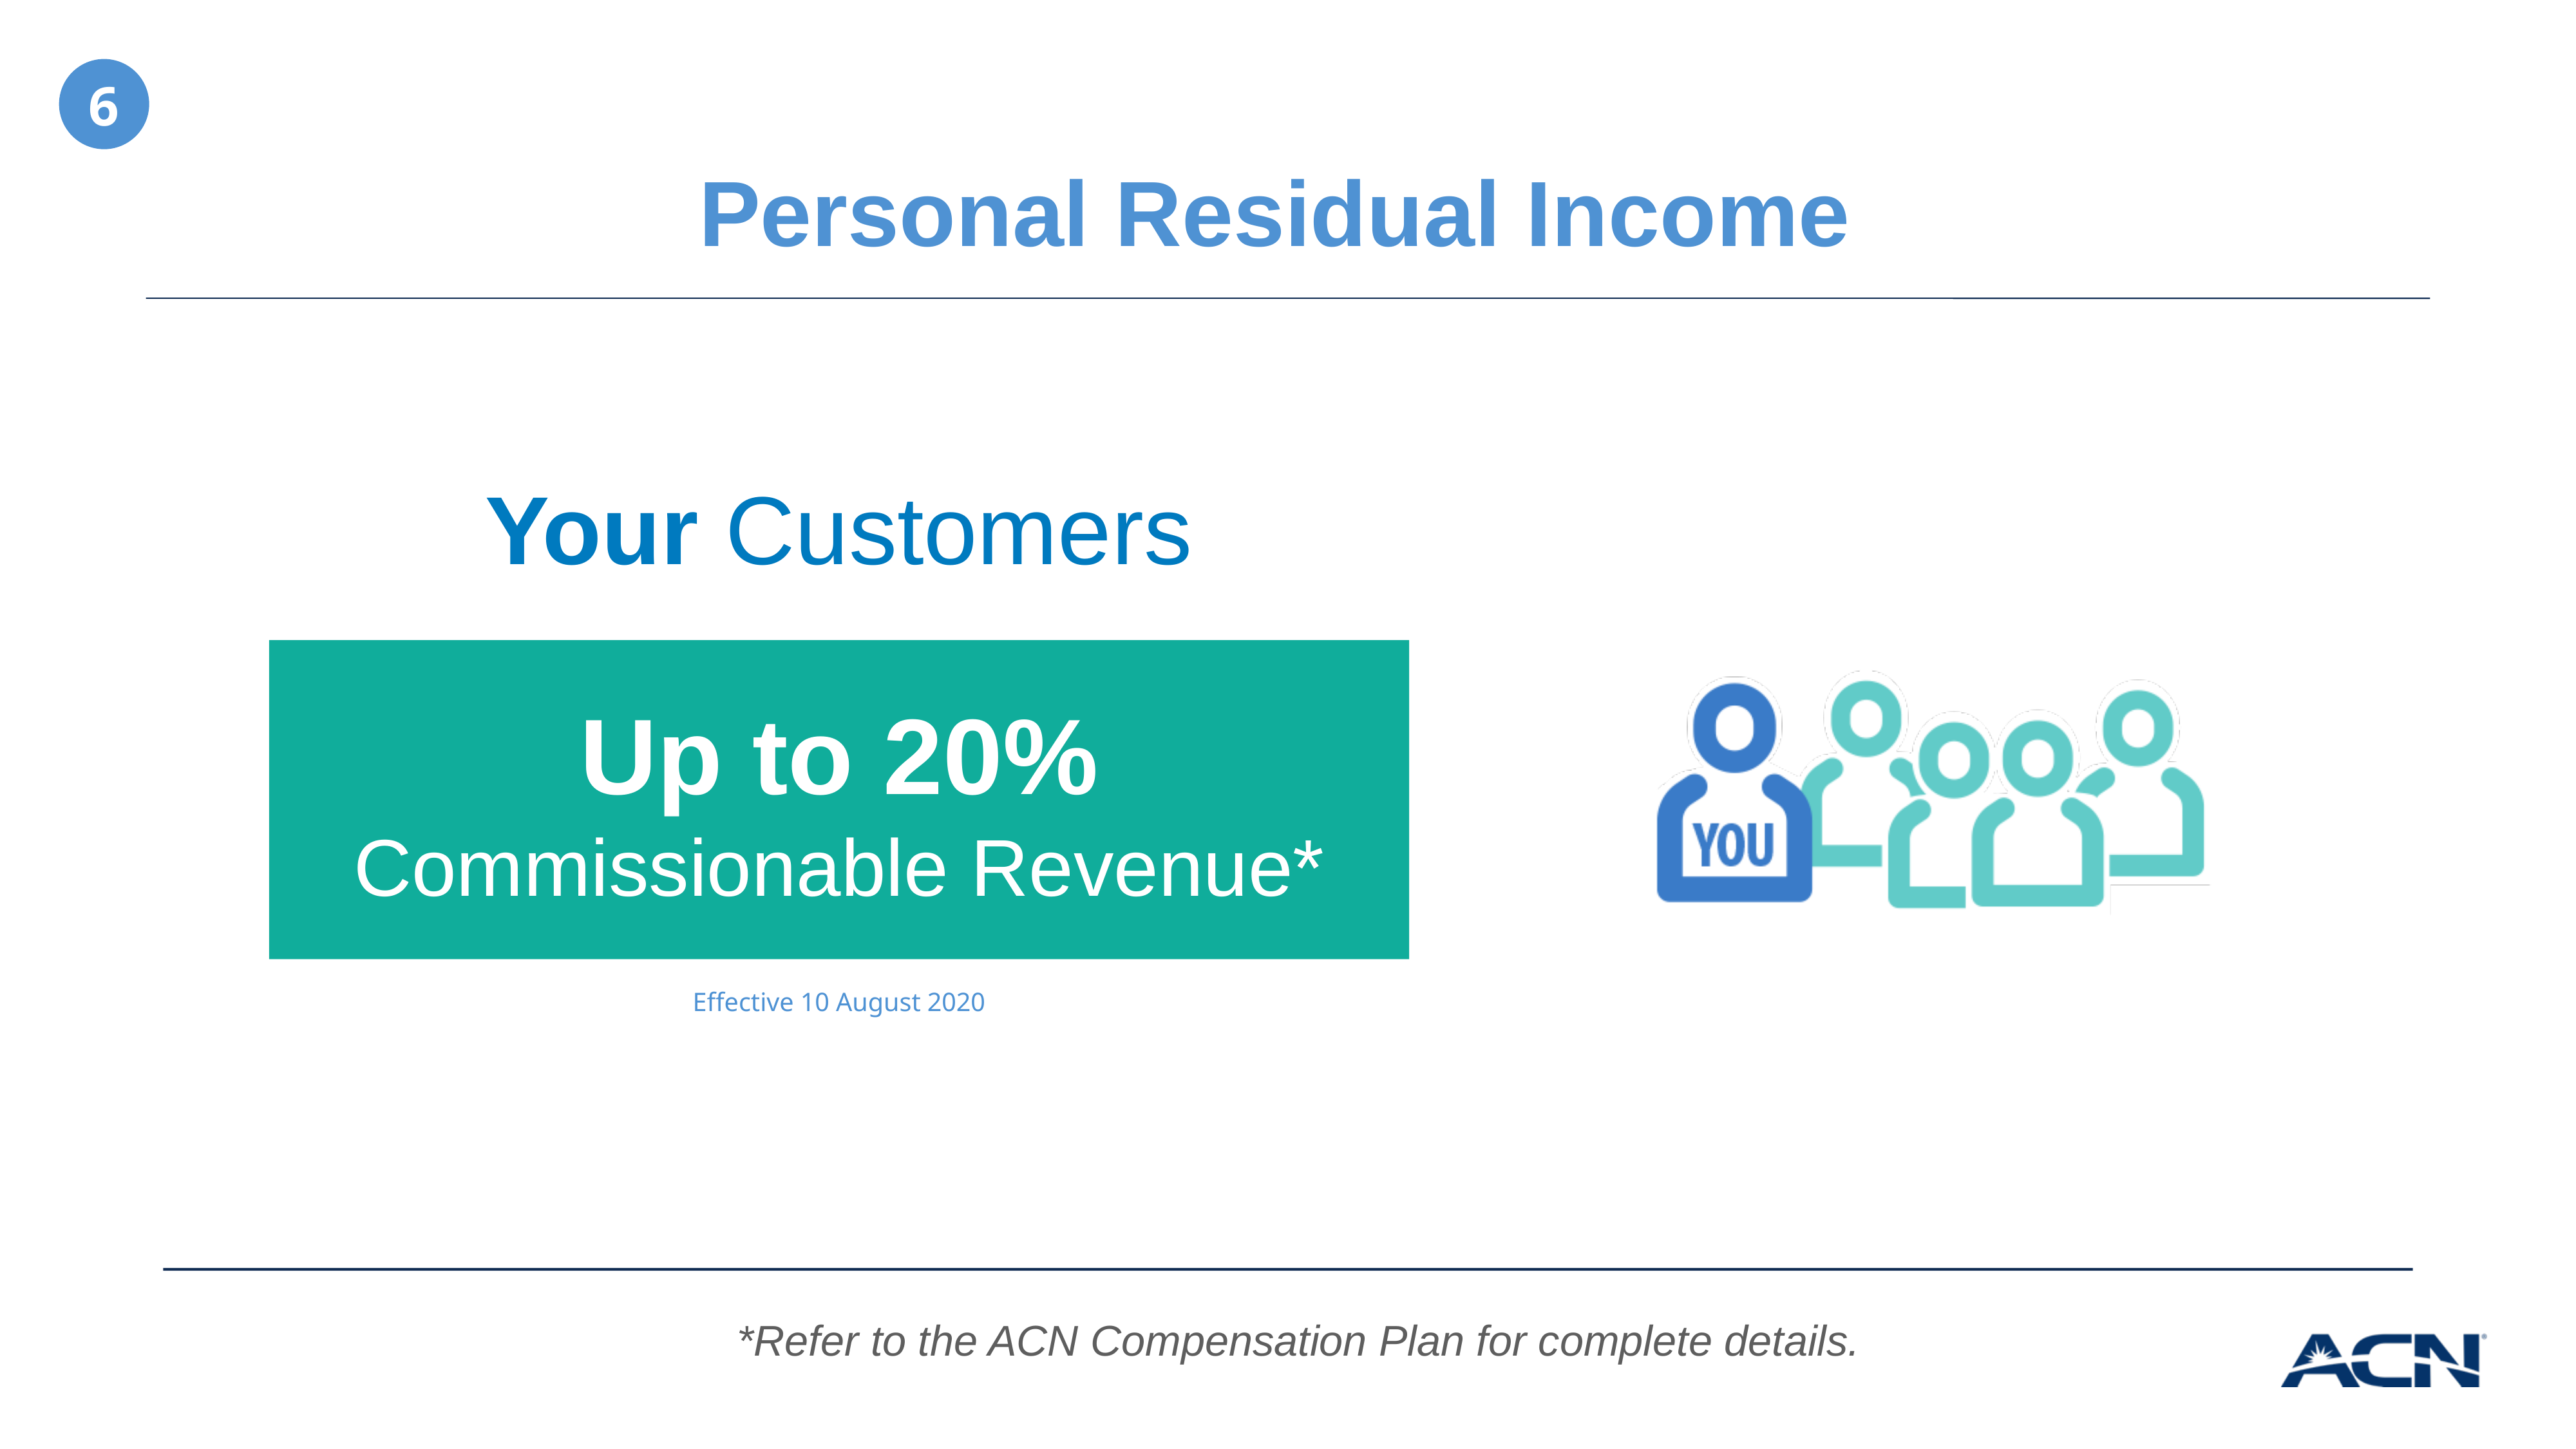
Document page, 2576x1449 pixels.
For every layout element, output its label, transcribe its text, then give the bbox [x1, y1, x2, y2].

text_box *Refer to the ACN Compensation Plan for complete details. [730, 1305, 1869, 1372]
text_box 6 [81, 64, 128, 144]
text_box Up to 20% Commissionable Revenue* [268, 639, 1410, 961]
picture [2281, 1331, 2496, 1387]
text_box [84, 59, 124, 64]
text_box Effective 10 August 2020 [618, 960, 1059, 1025]
text_box [83, 144, 125, 149]
text_box [59, 65, 81, 143]
text_box Your Customers [476, 529, 1202, 589]
text_box Personal Residual Income [691, 167, 1885, 272]
picture [1646, 660, 2211, 925]
text_box [128, 65, 149, 143]
